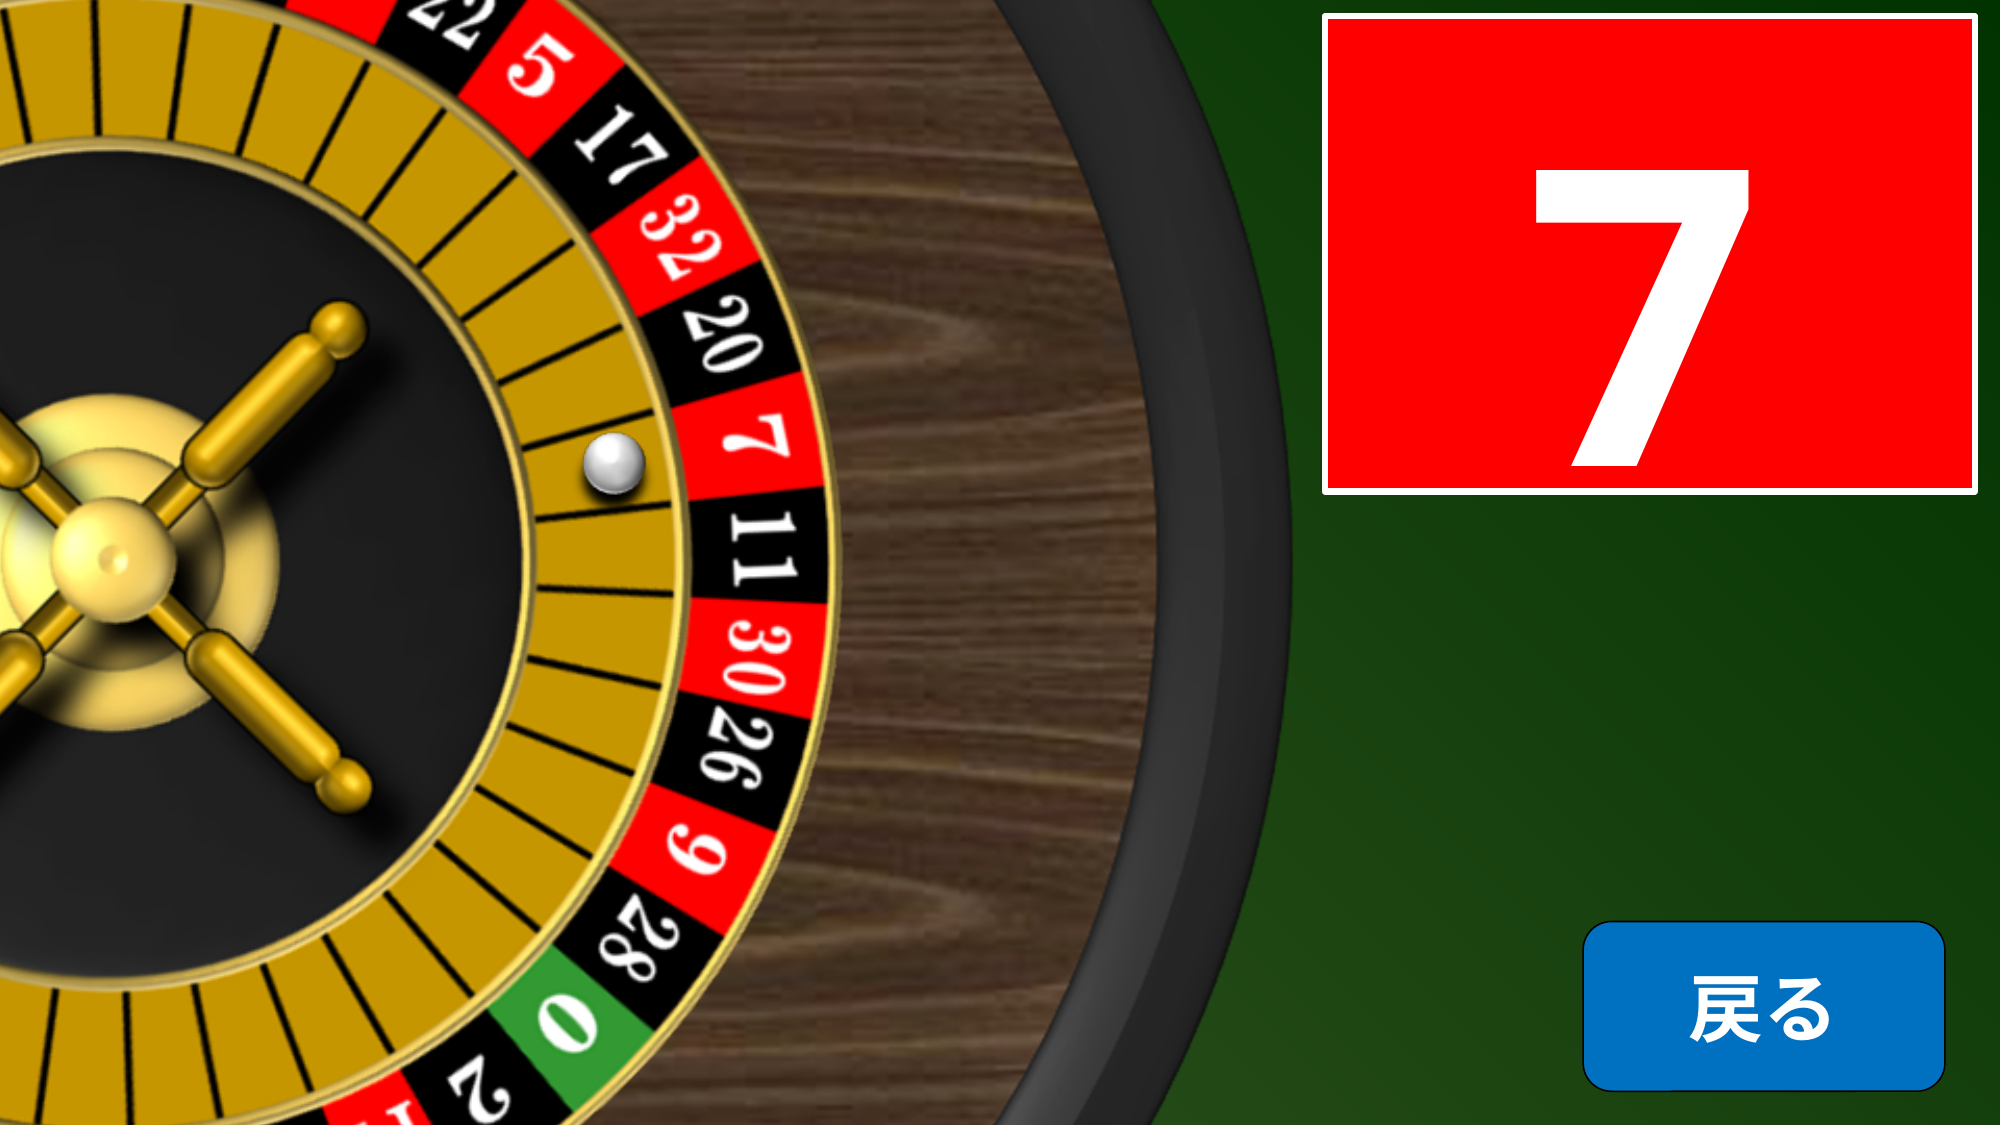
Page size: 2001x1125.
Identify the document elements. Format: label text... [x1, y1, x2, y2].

text_box 7 [1510, 44, 1778, 558]
text_box [1324, 16, 1975, 492]
picture [0, 0, 1297, 1125]
text_box 戻る [1583, 921, 1945, 1092]
